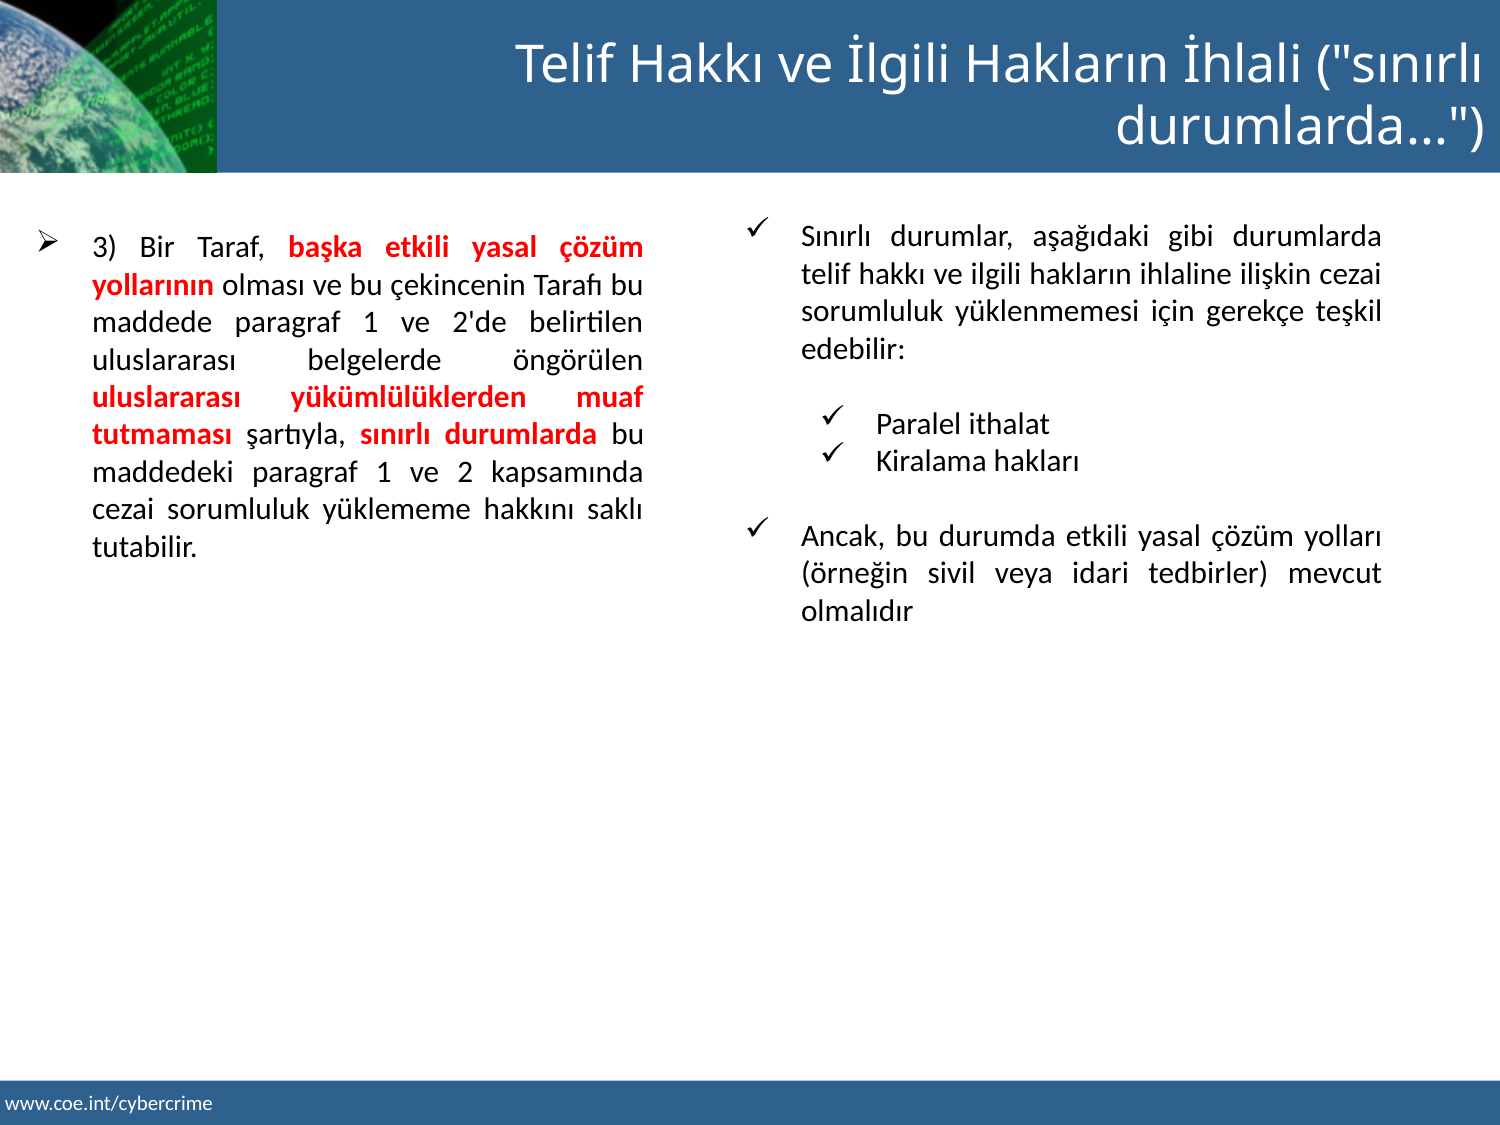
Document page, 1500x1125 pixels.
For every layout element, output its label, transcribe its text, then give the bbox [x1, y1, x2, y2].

text_box 3) Bir Taraf, başka etkili yasal çözüm yollarının olması ve bu çekincenin Tarafı bu maddede paragraf 1 ve 2'de belirtilen uluslararası belgelerde öngörülen uluslararası yükümlülüklerden muaf tutmaması şartıyla, sınırlı durumlarda bu maddedeki paragraf 1 ve 2 kapsamında cezai sorumluluk yüklememe hakkını saklı tutabilir. [21, 219, 660, 571]
text_box Telif Hakkı ve İlgili Hakların İhlali ("sınırlı durumlarda...") [247, 22, 1500, 163]
picture [0, 0, 217, 173]
text_box Sınırlı durumlar, aşağıdaki gibi durumlarda telif hakkı ve ilgili hakların ihlaline ilişkin cezai sorumluluk yüklenmemesi için gerekçe teşkil edebilir: Paralel ithalat Kiralama hakları Ancak, bu durumda etkili yasal çözüm yolları (örneğin sivil veya idari tedbirler) mevcut olmalıdır [730, 208, 1399, 635]
